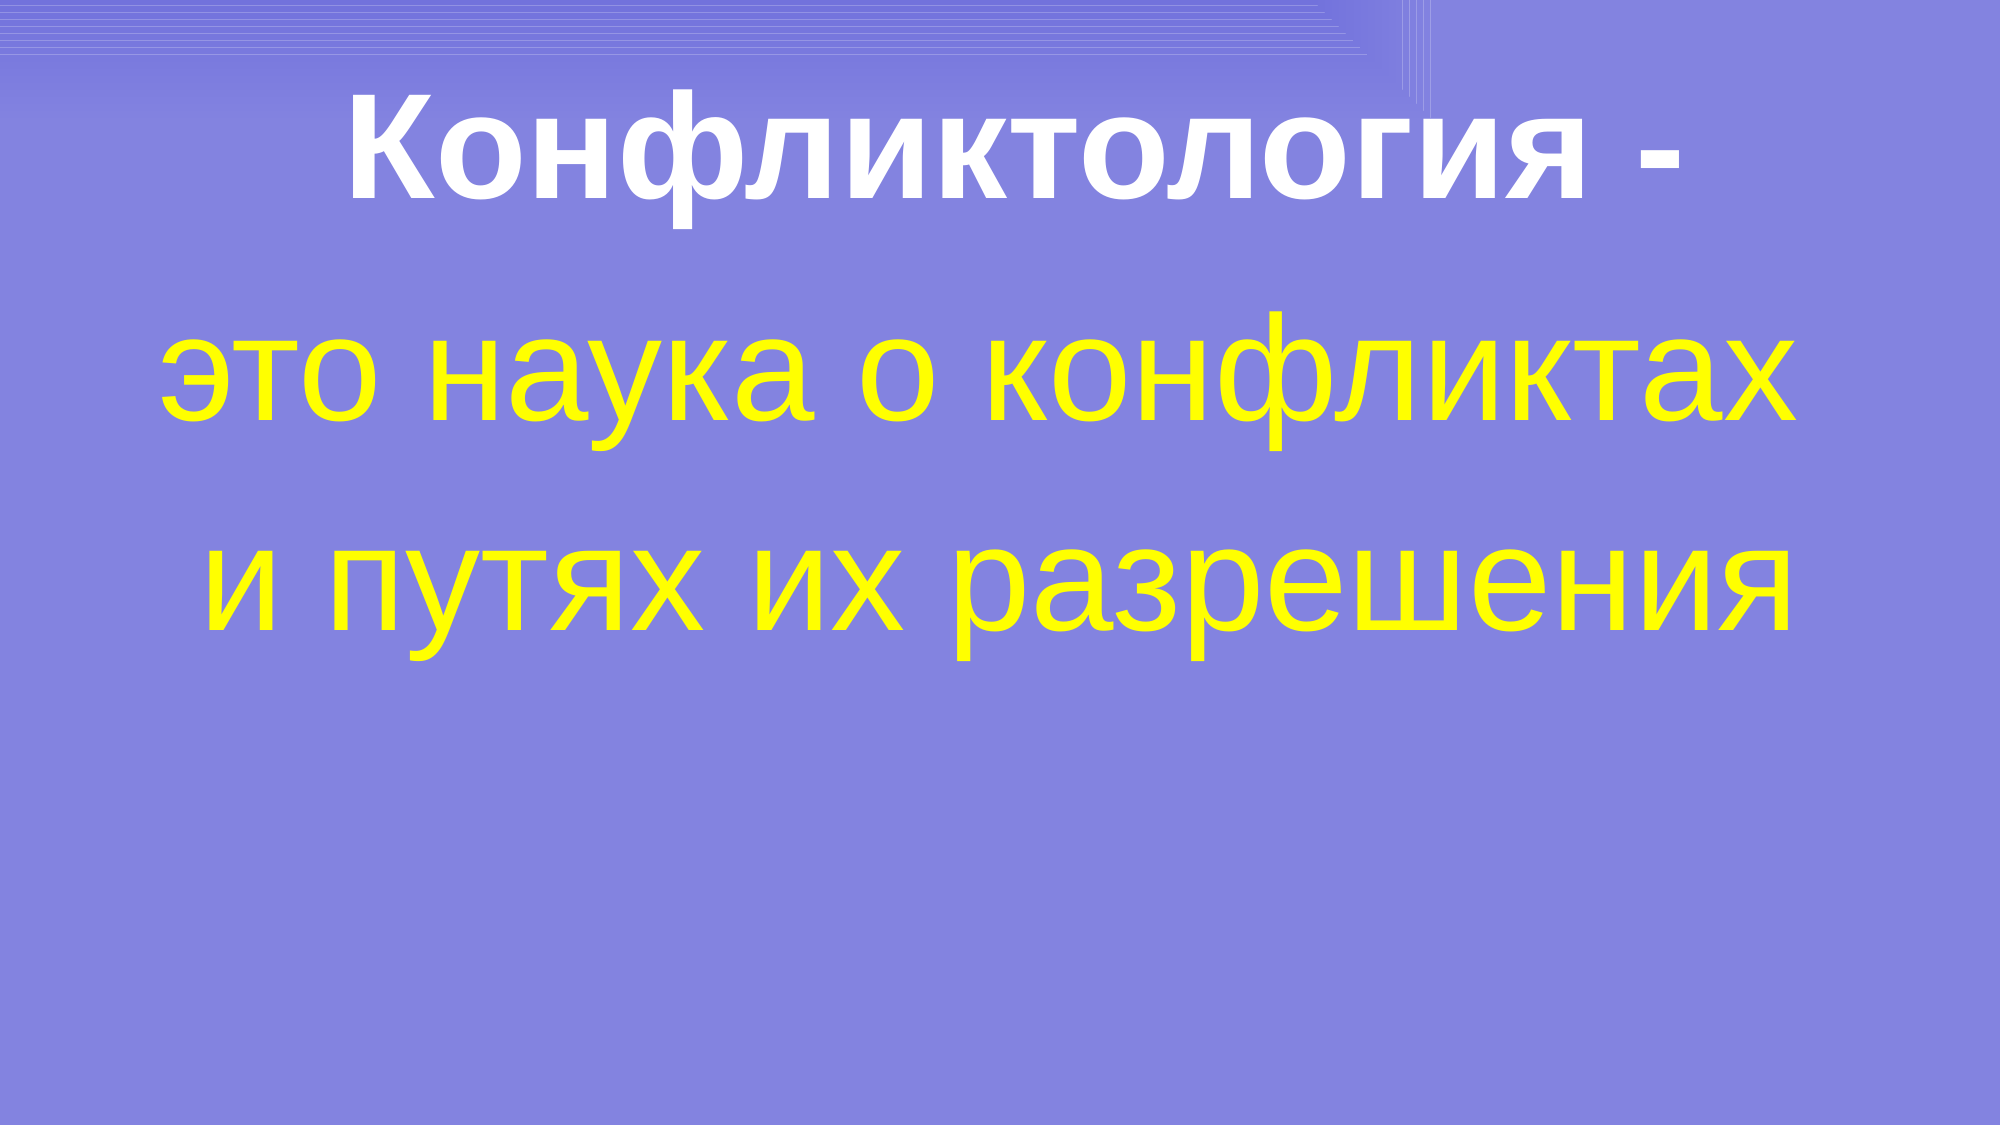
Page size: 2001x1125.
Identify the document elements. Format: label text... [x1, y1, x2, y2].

list это наука о конфликтах и путях их разрешения [99, 262, 1900, 1005]
title Конфликтология - [279, 45, 1750, 233]
